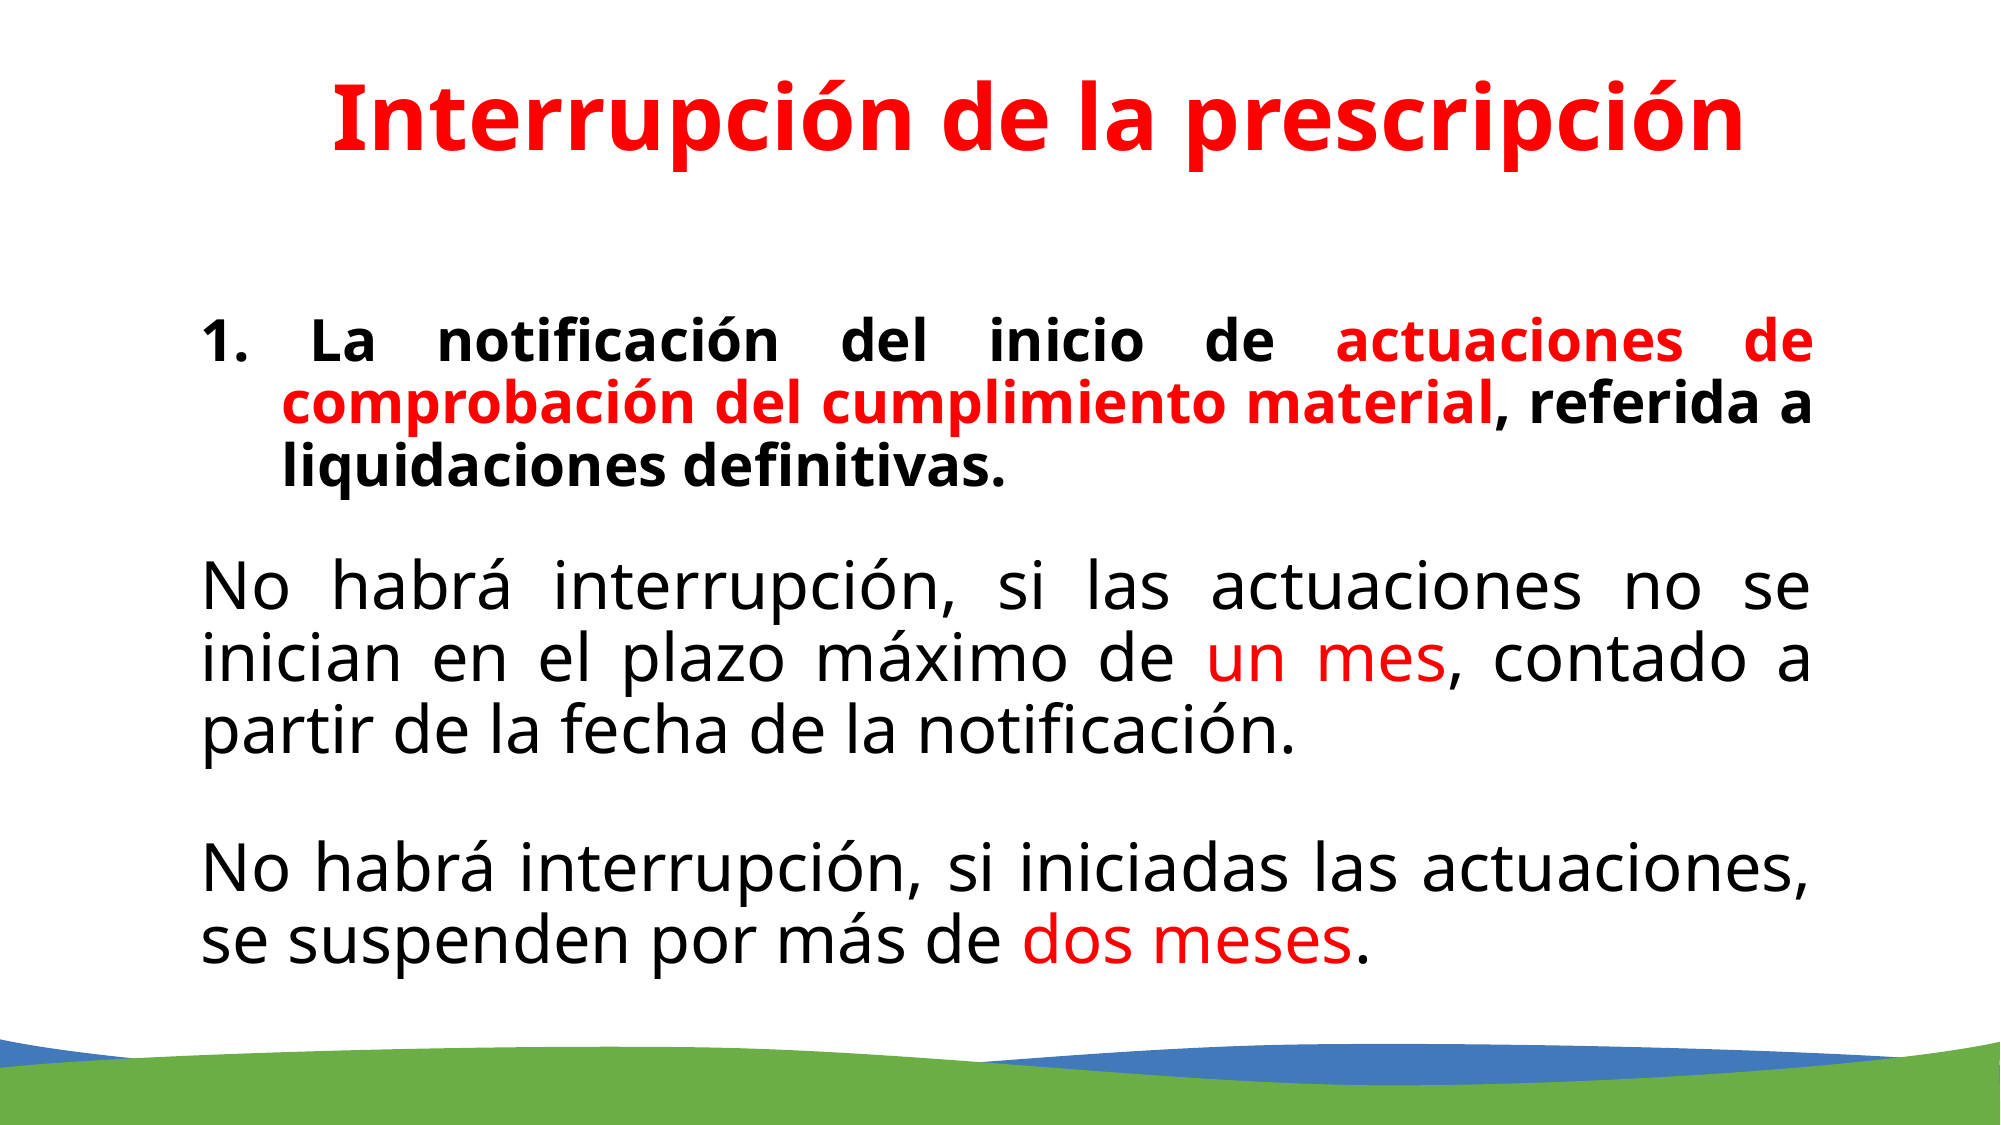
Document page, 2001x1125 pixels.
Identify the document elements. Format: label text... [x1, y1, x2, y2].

title Interrupción de la prescripción [317, 59, 1863, 182]
text_box 1. La notificación del inicio de actuaciones de comprobación del cumplimiento material, referida a liquidaciones definitivas. No habrá interrupción, si las actuaciones no se inician en el plazo máximo de un mes, contado a partir de la fecha de la notificación. No habrá interrupción, si iniciadas las actuaciones, se suspenden por más de dos meses. [110, 242, 1830, 1024]
